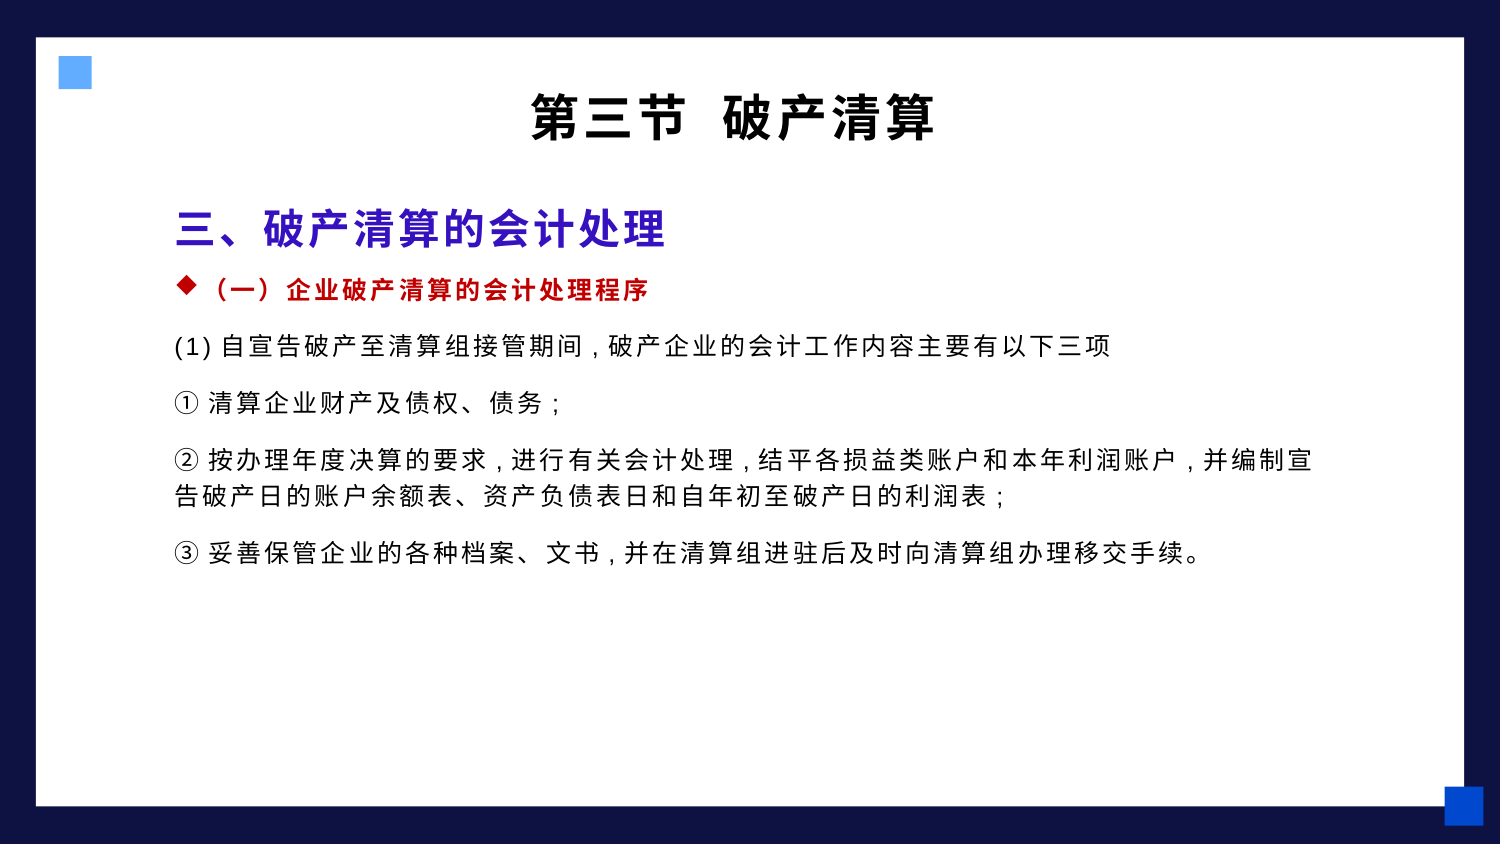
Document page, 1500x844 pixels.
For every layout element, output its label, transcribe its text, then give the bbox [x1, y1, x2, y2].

title 三、破产清算的会计处理 [157, 173, 1343, 263]
list （一）企业破产清算的会计处理程序 (1)自宣告破产至清算组接管期间,破产企业的会计工作内容主要有以下三项 ①清算企业财产及债权、债务; ②按办理年度决算的要求,进行有关会计处理,结平各损益类账户和本年利润账户,并编制宣告破产日的账户余额表、资产负债表日和自年初至破产日的利润表; ③妥善保管企业的各种档案、文书,并在清算组进驻后及时向清算组办理移交手续。 [157, 268, 1343, 693]
text_box 第三节 破产清算 [514, 79, 966, 155]
